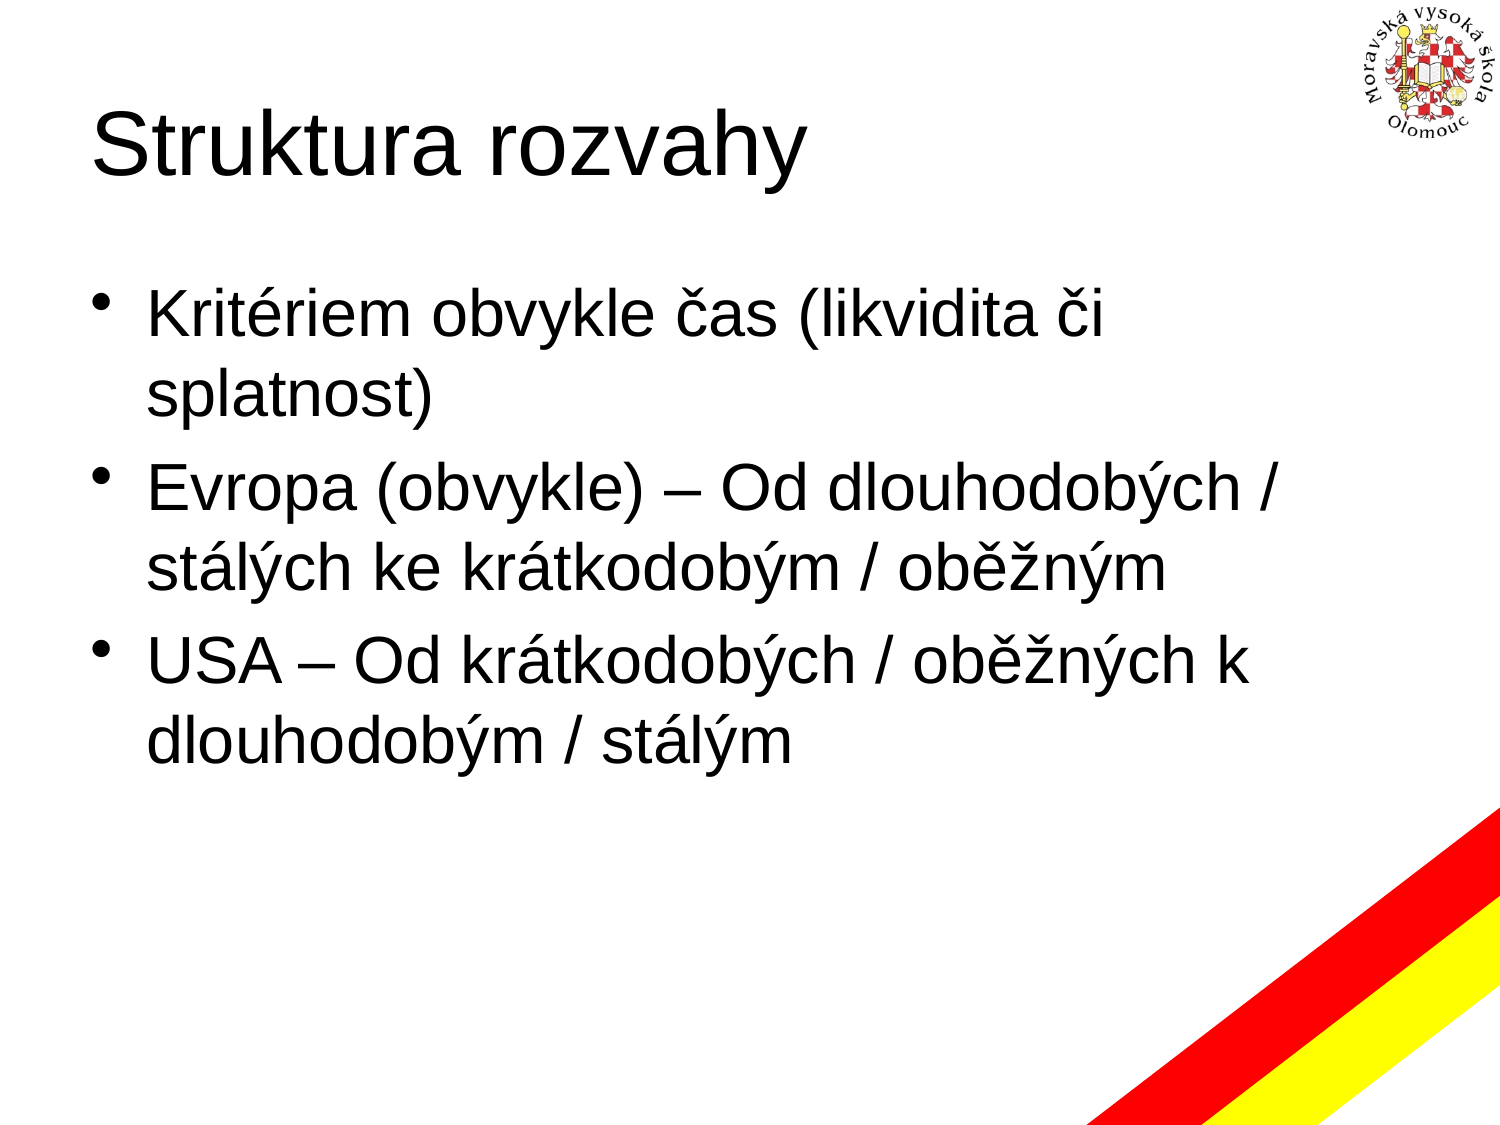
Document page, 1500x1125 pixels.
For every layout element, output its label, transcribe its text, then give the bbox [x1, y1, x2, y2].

title Struktura rozvahy [75, 45, 1425, 233]
list Kritériem obvykle čas (likvidita či splatnost) Evropa (obvykle) – Od dlouhodobých / stálých ke krátkodobým / oběžným USA – Od krátkodobých / oběžných k dlouhodobým / stálým [75, 262, 1425, 1005]
picture [1364, 7, 1495, 138]
